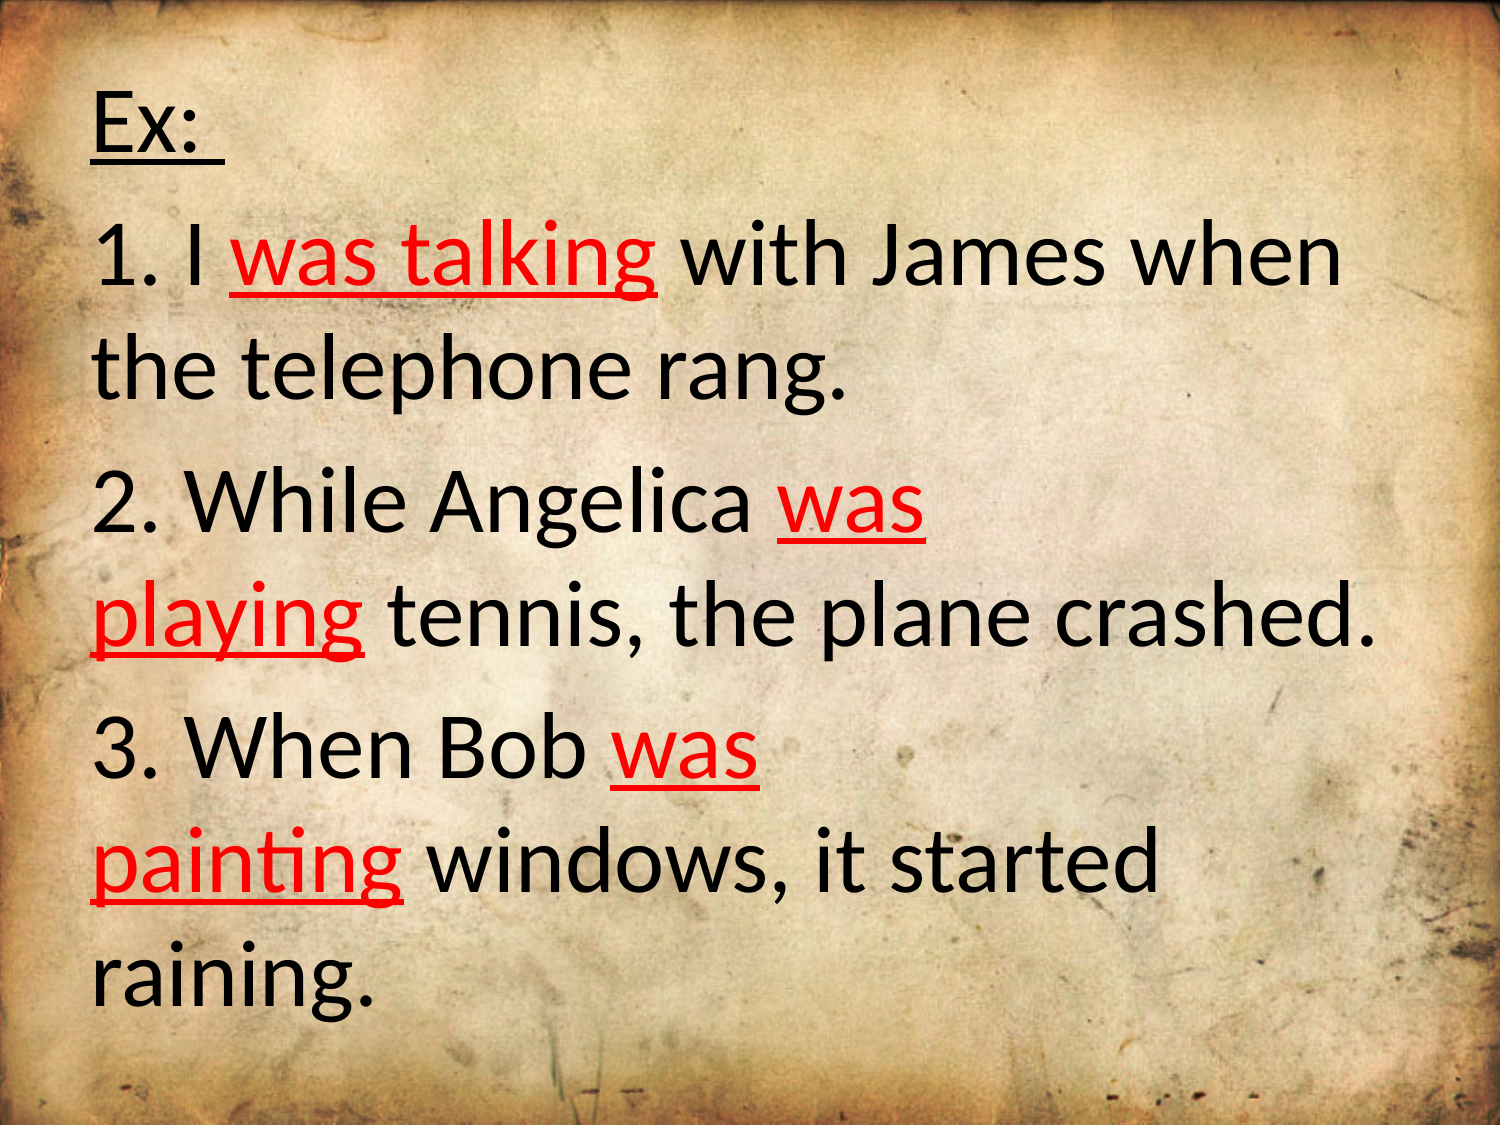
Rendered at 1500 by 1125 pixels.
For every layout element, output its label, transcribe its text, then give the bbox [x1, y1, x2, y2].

list Ex: 1. I was talking with James when the telephone rang. 2. While Angelica was playing tennis, the plane crashed. 3. When Bob was painting windows, it started raining. [75, 50, 1425, 1125]
picture [0, 0, 1500, 1125]
